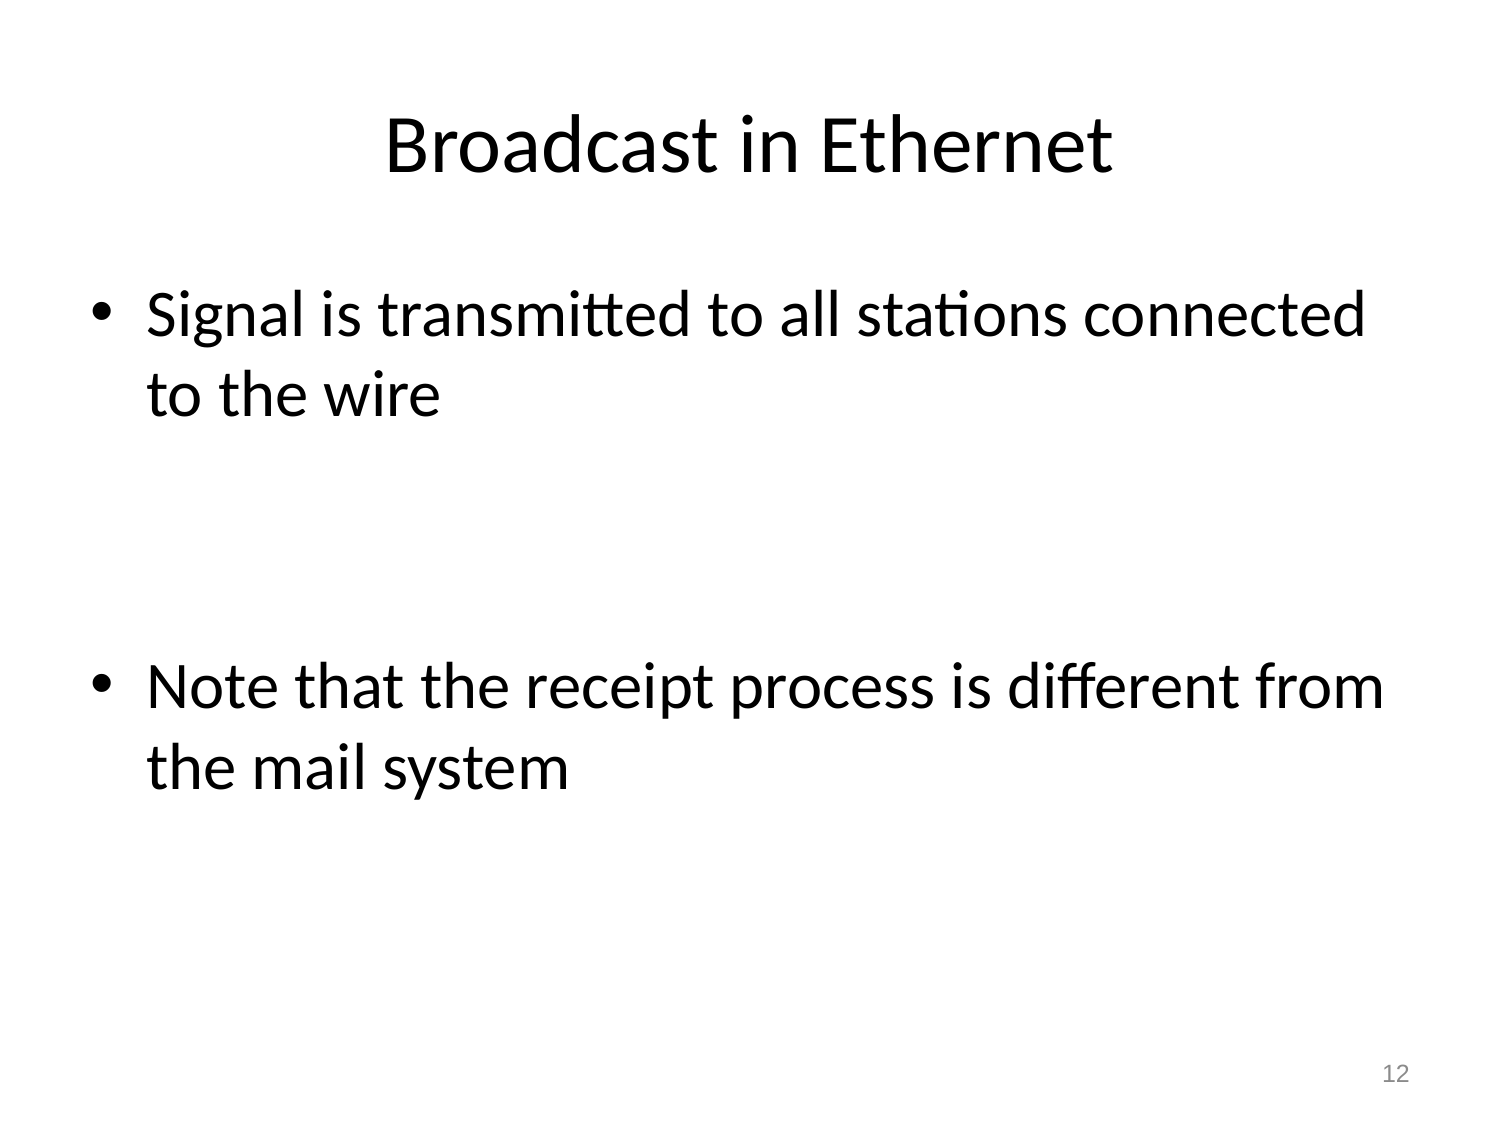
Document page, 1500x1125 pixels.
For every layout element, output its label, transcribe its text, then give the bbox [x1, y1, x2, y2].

list Signal is transmitted to all stations connected to the wire Note that the receipt process is different from the mail system [74, 262, 1426, 1006]
title Broadcast in Ethernet [74, 44, 1426, 233]
slide_number 12 [1074, 1042, 1425, 1103]
